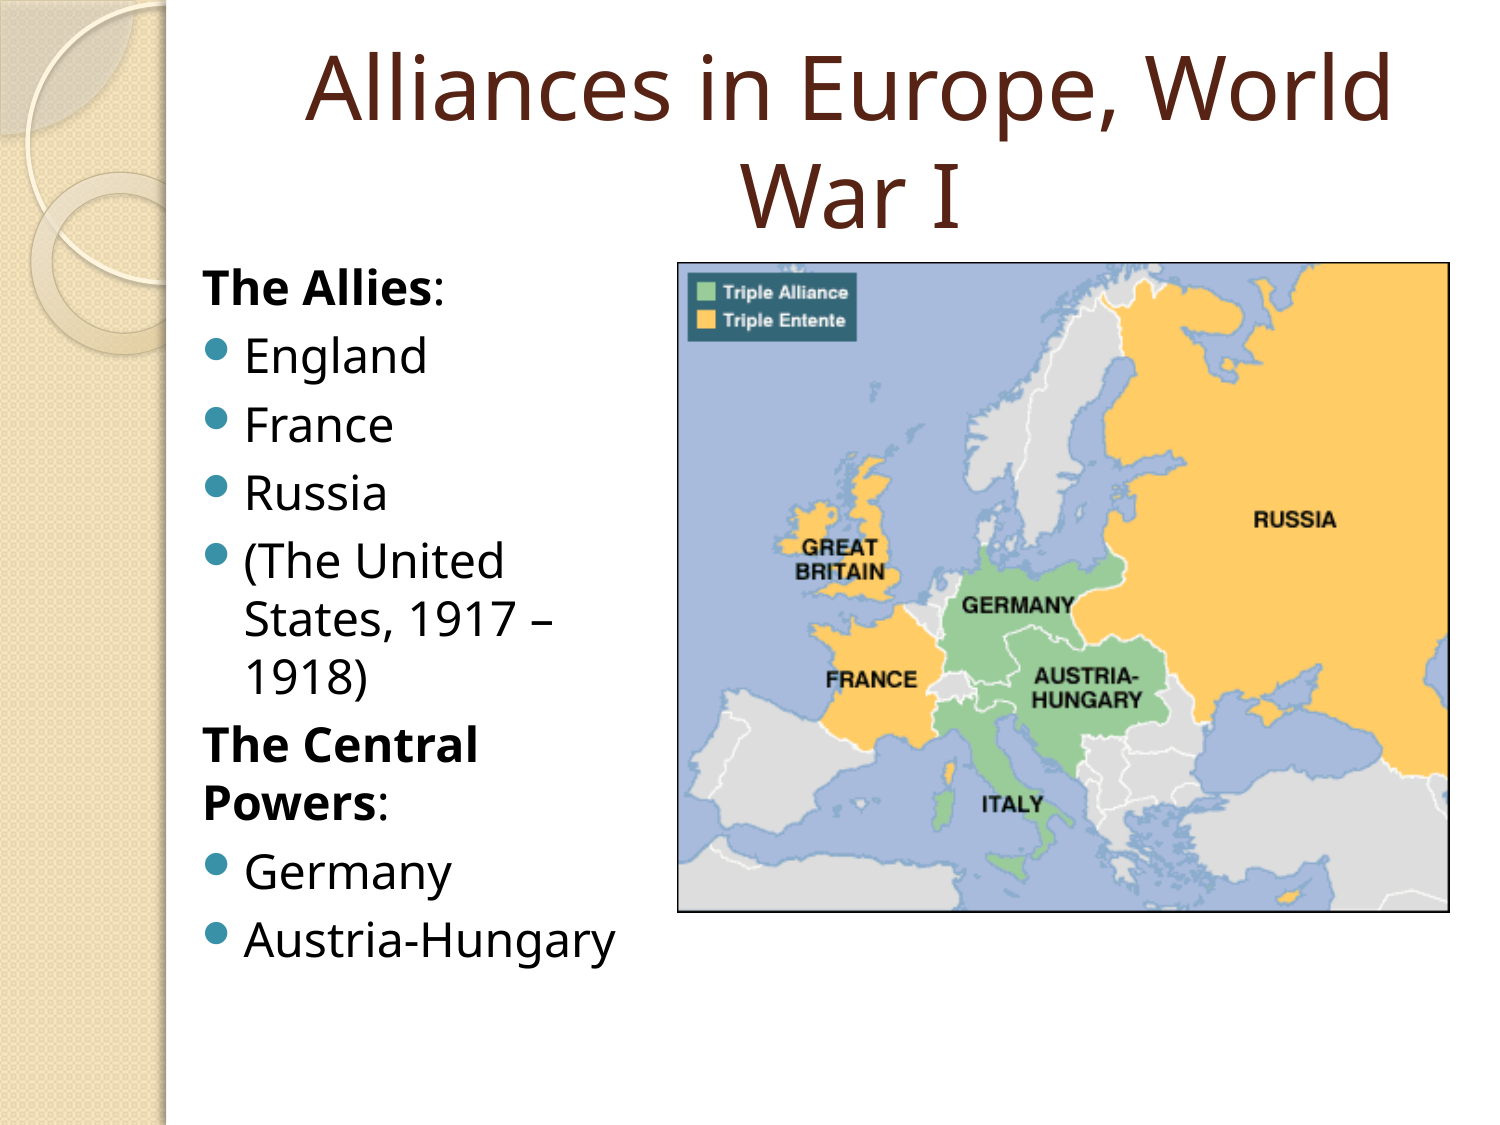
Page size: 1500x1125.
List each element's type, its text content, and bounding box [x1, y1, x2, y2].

list The Allies: England France Russia (The United States, 1917 – 1918) The Central Powers: Germany Austria-Hungary [174, 249, 640, 1015]
title Alliances in Europe, World War I [235, 45, 1466, 233]
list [677, 262, 1451, 913]
